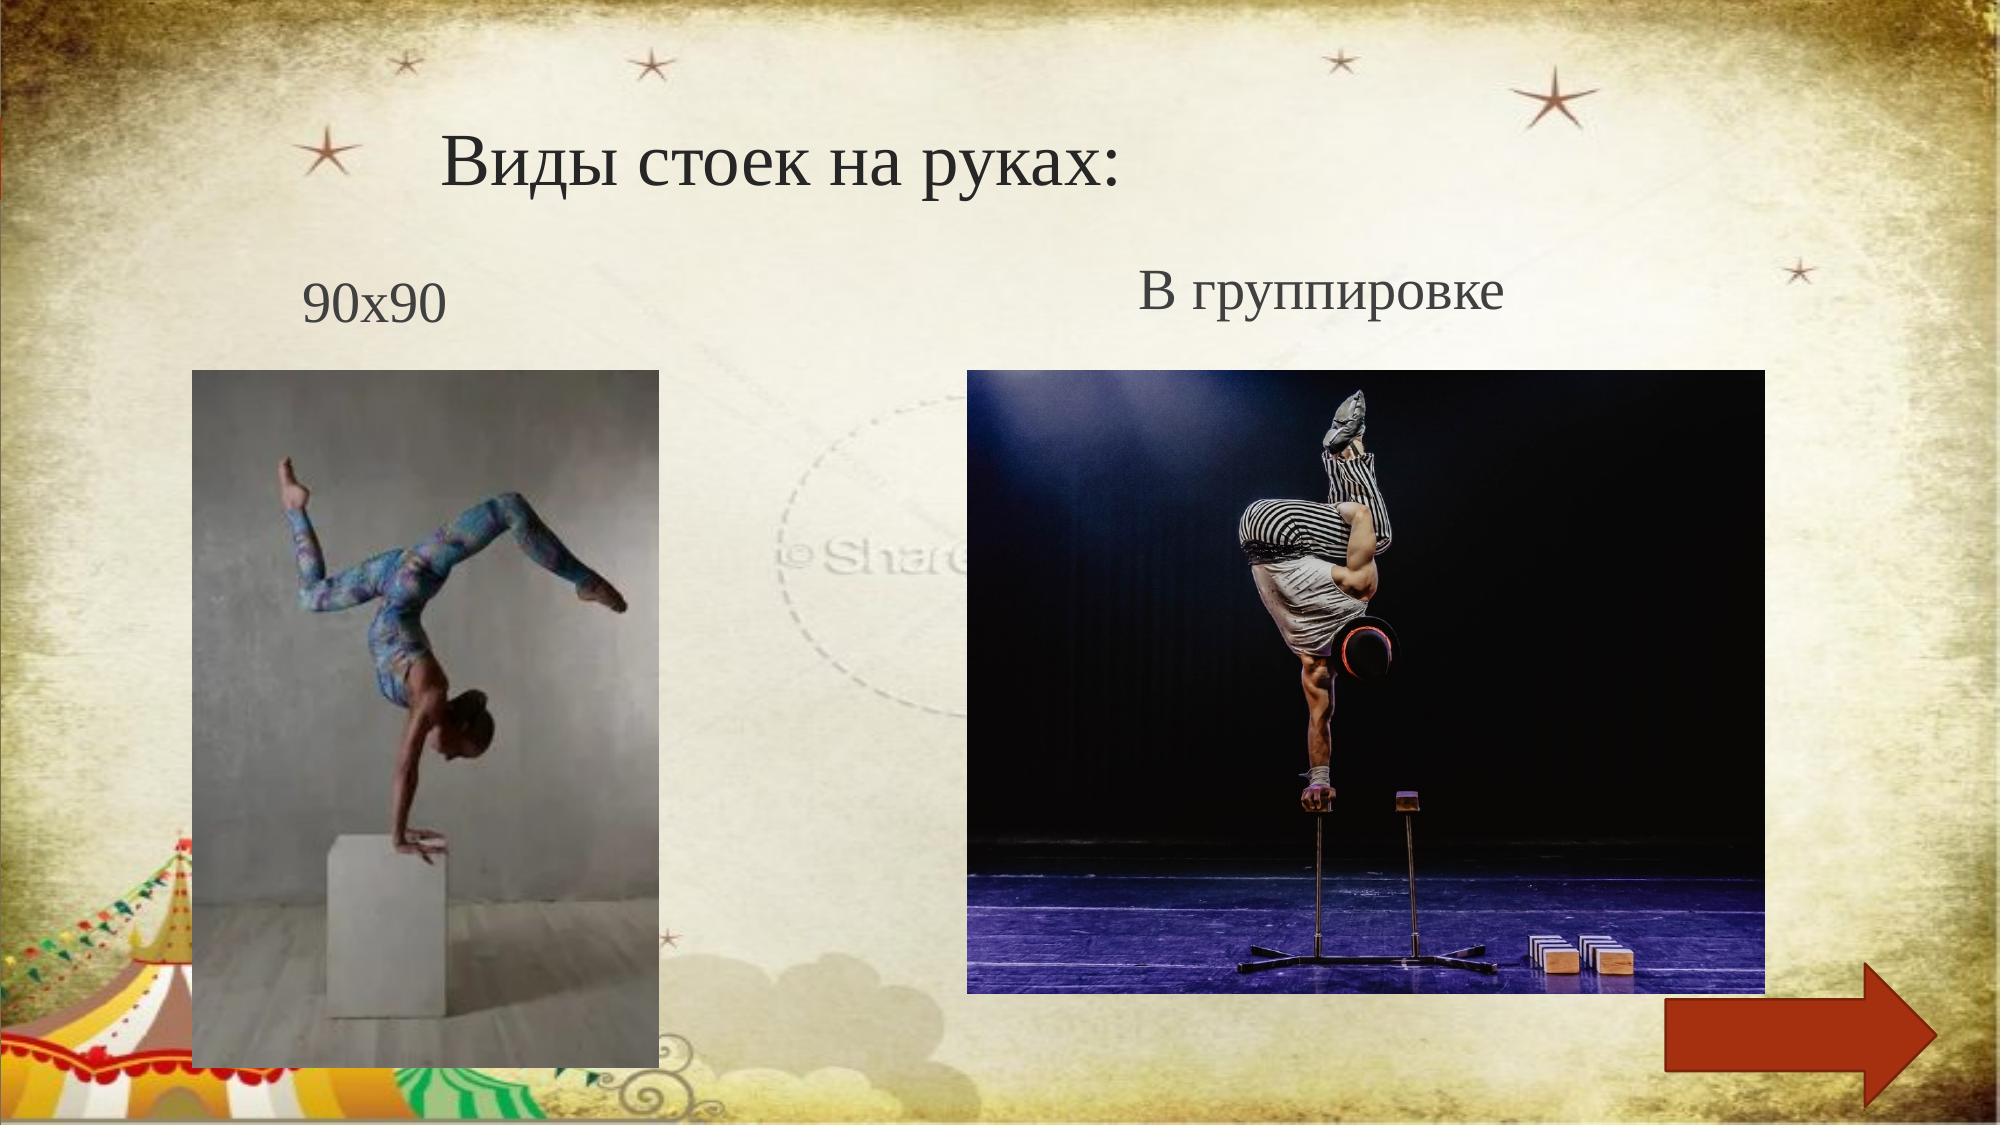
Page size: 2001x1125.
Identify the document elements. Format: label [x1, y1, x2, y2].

picture [1, 0, 2000, 1125]
list [967, 370, 1766, 994]
list [192, 370, 659, 1068]
